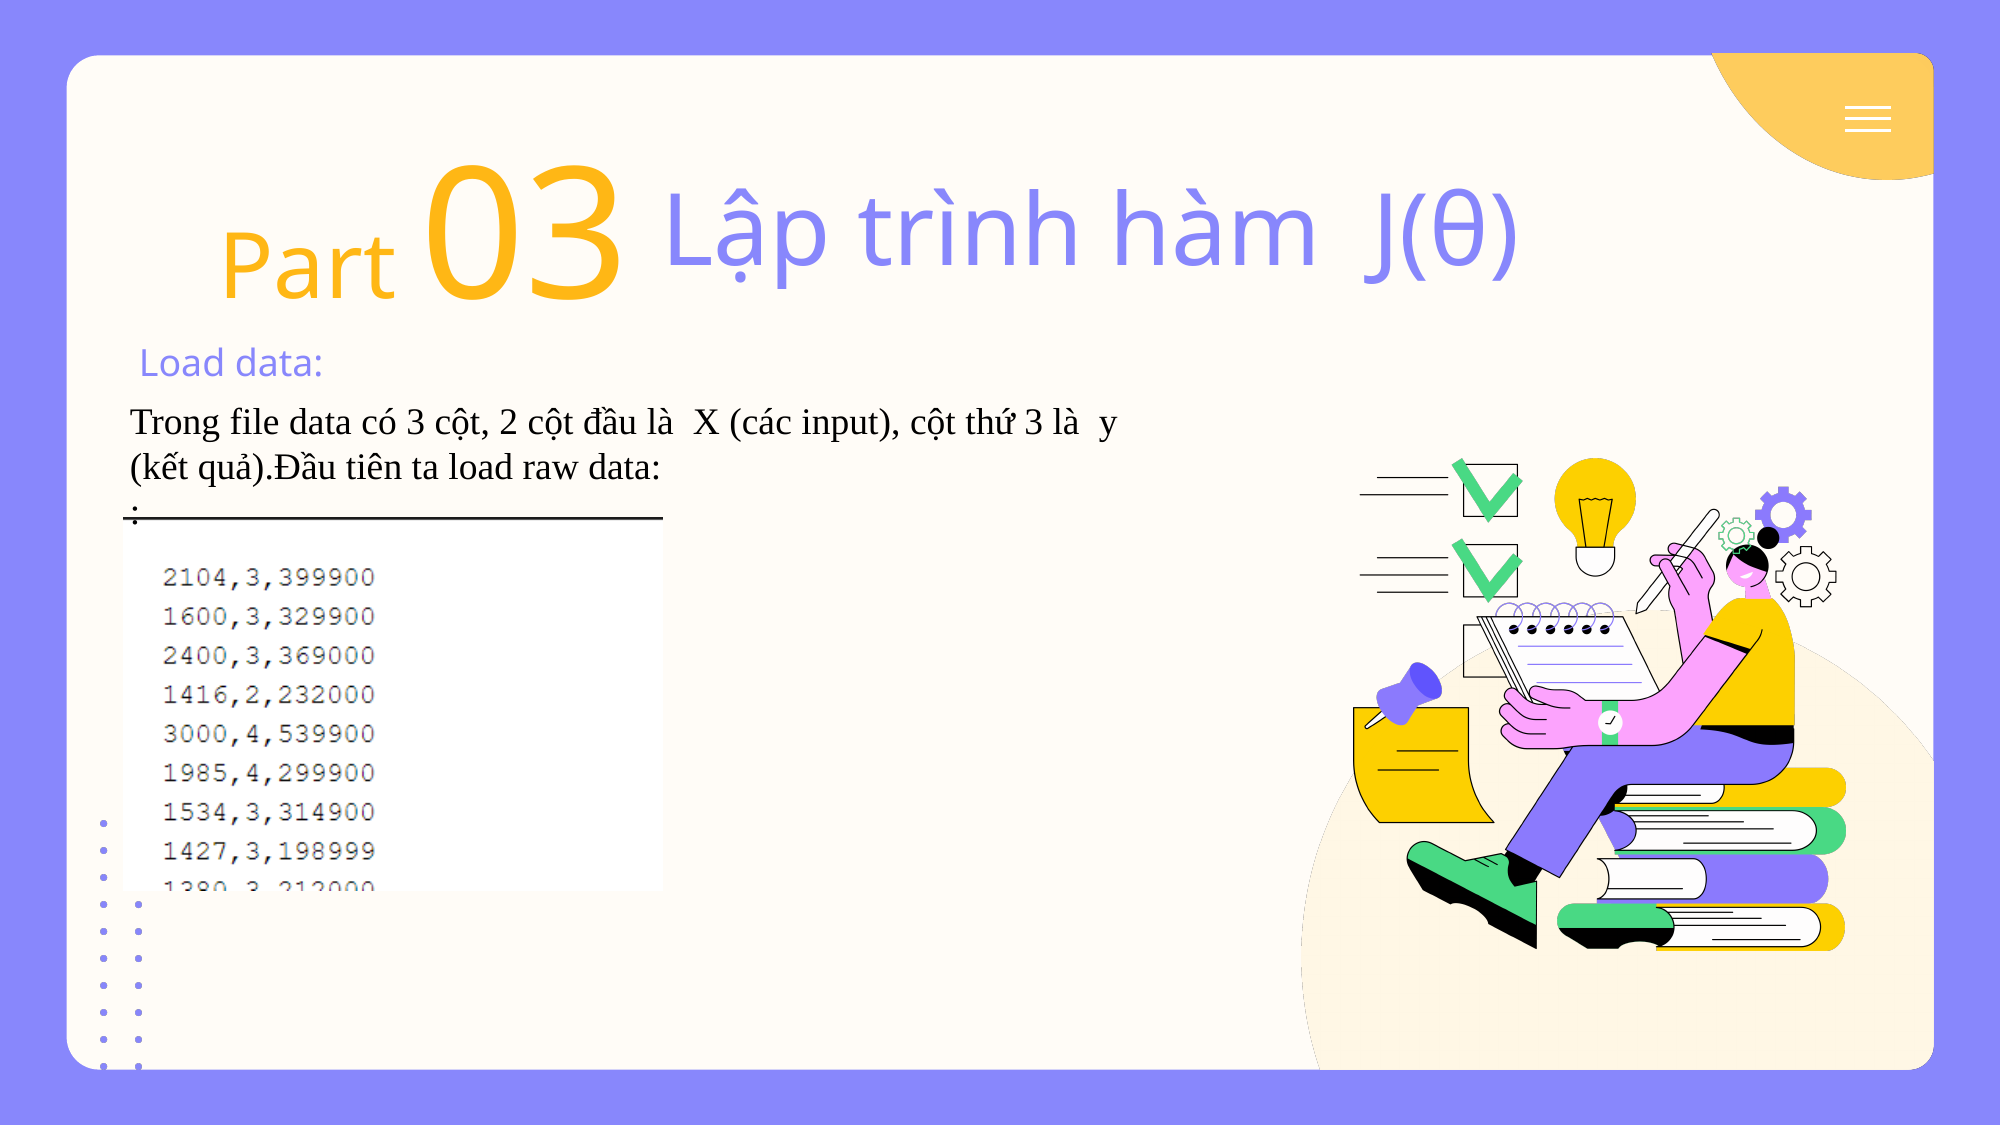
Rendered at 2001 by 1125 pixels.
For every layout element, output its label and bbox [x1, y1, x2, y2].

text_box [66, 55, 1934, 1070]
picture [100, 517, 663, 1070]
text_box [0, 0, 2000, 1125]
text_box [1711, 53, 1934, 180]
picture [1352, 458, 1845, 951]
